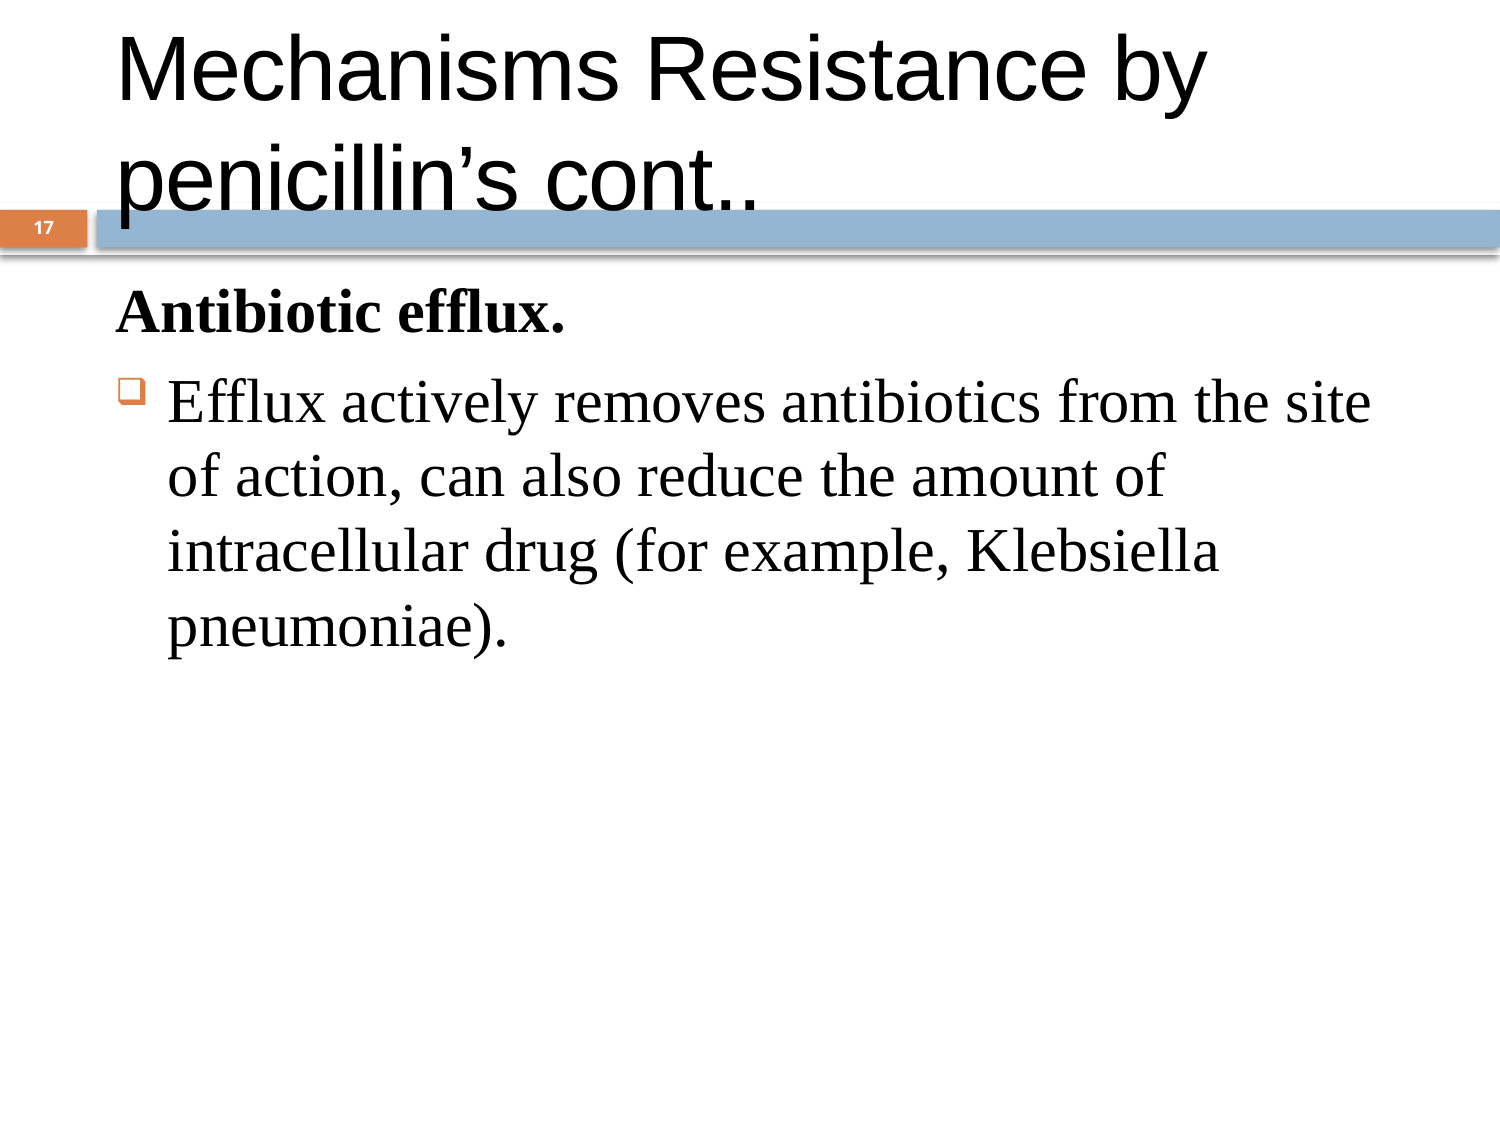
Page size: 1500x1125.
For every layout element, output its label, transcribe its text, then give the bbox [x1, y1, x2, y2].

list Antibiotic efflux. Efflux actively removes antibiotics from the site of action, can also reduce the amount of intracellular drug (for example, Klebsiella pneumoniae). [100, 262, 1438, 1000]
title Mechanisms Resistance by penicillin’s cont.. [100, 37, 1438, 200]
slide_number 17 [0, 208, 88, 249]
